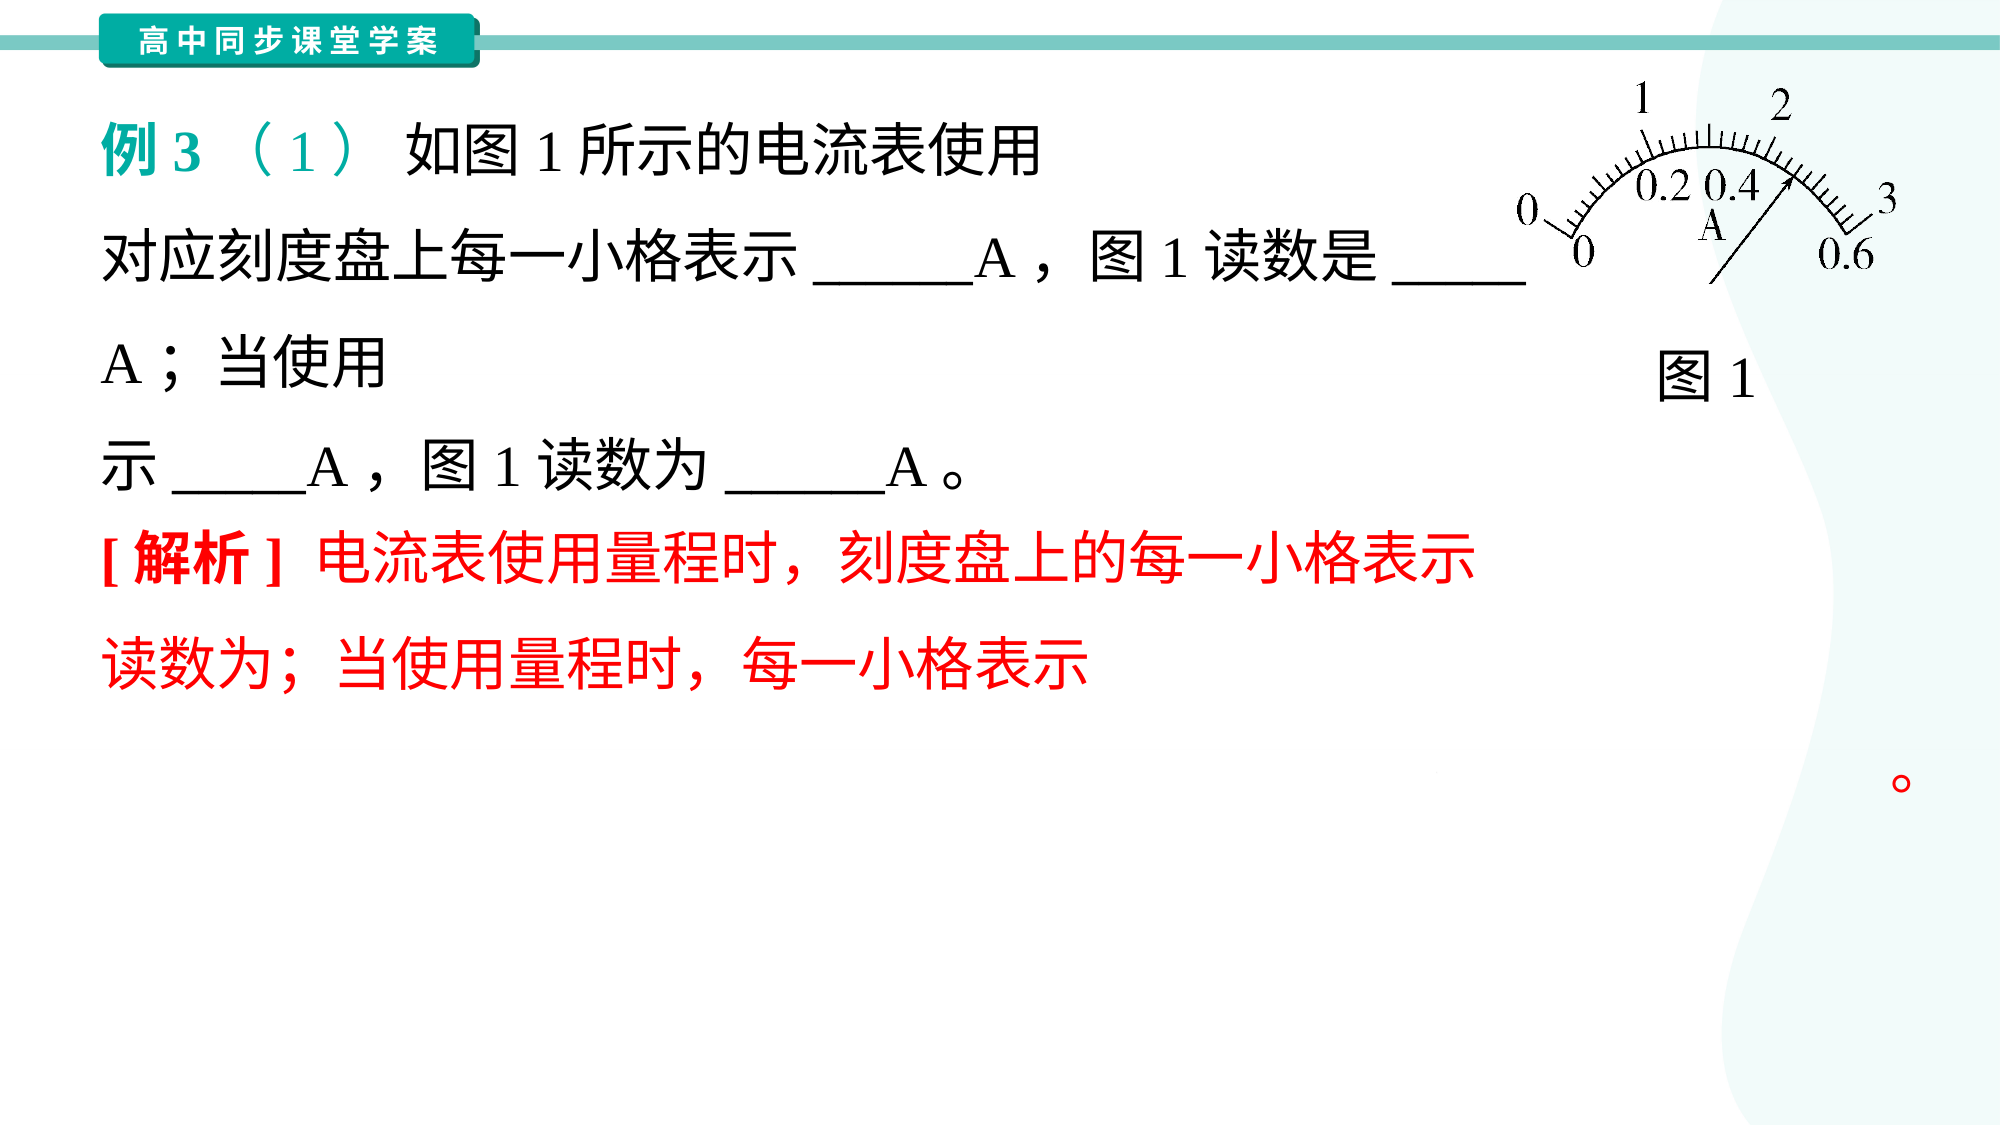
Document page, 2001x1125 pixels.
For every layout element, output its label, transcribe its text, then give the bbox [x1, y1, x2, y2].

picture [0, 0, 2000, 1125]
text_box 图1 [1656, 304, 1757, 468]
